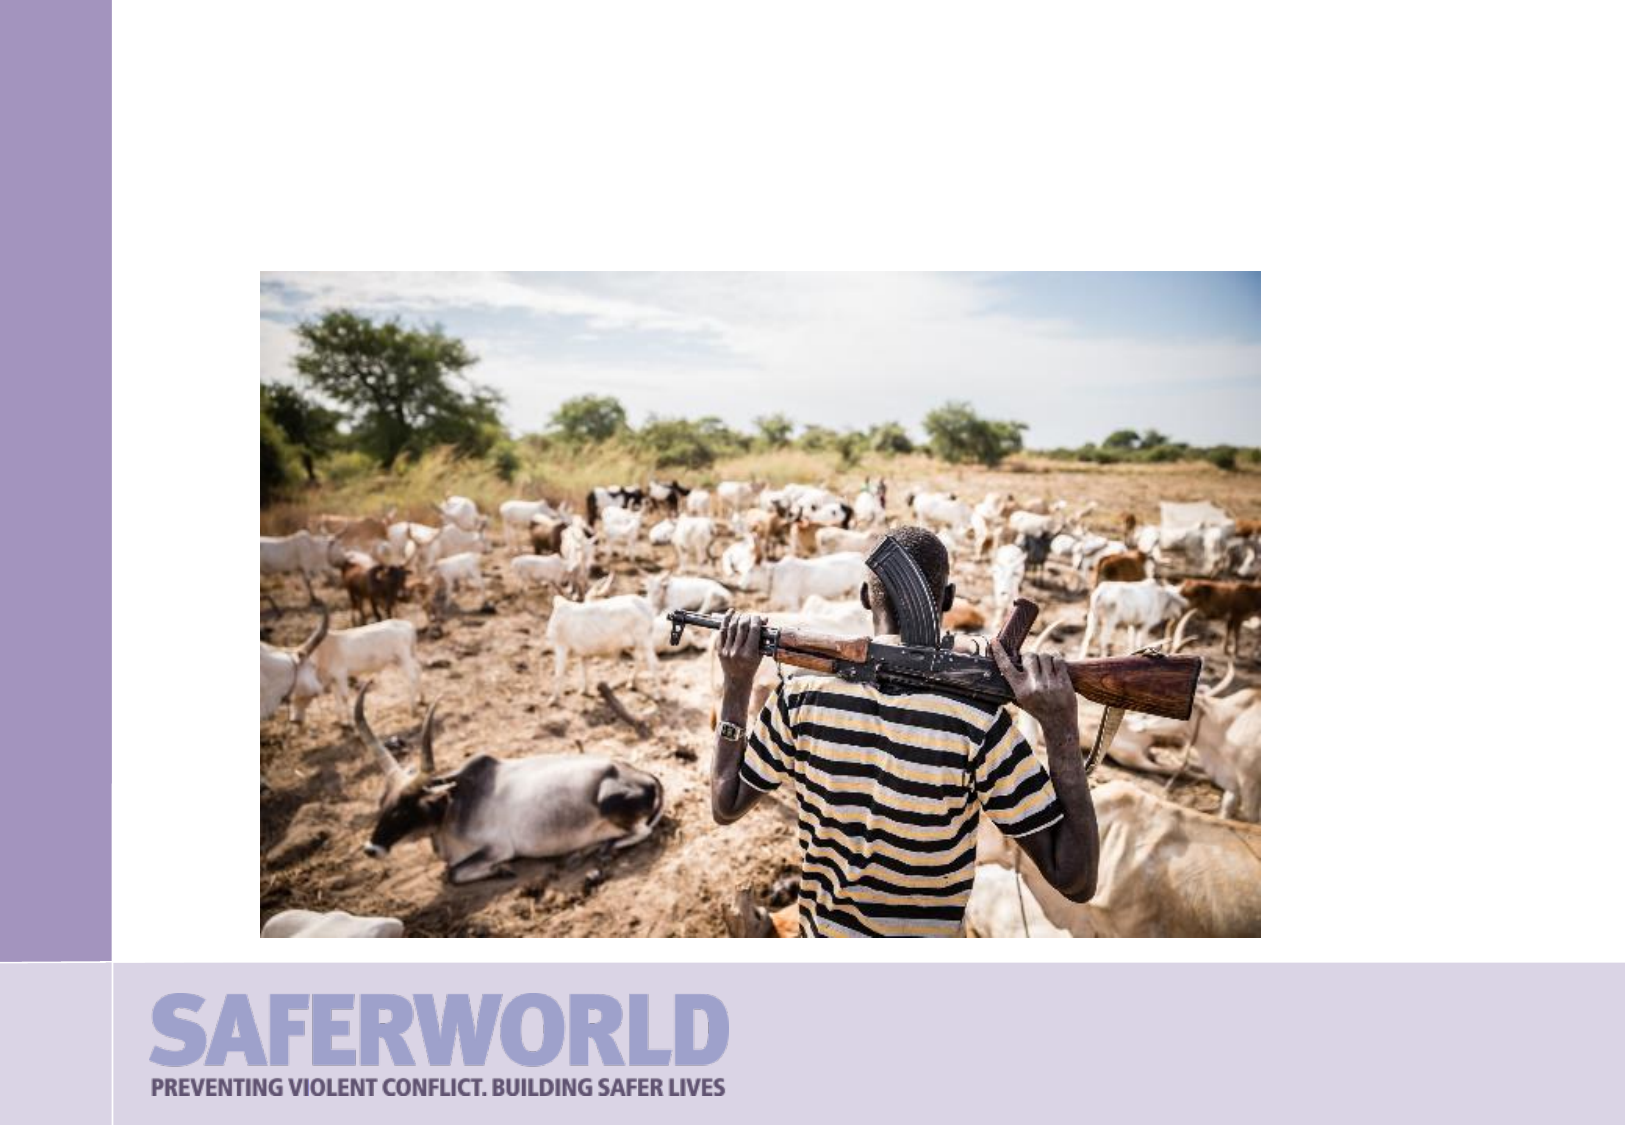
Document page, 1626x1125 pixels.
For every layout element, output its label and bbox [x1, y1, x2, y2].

picture [149, 993, 729, 1096]
list [260, 270, 1261, 938]
